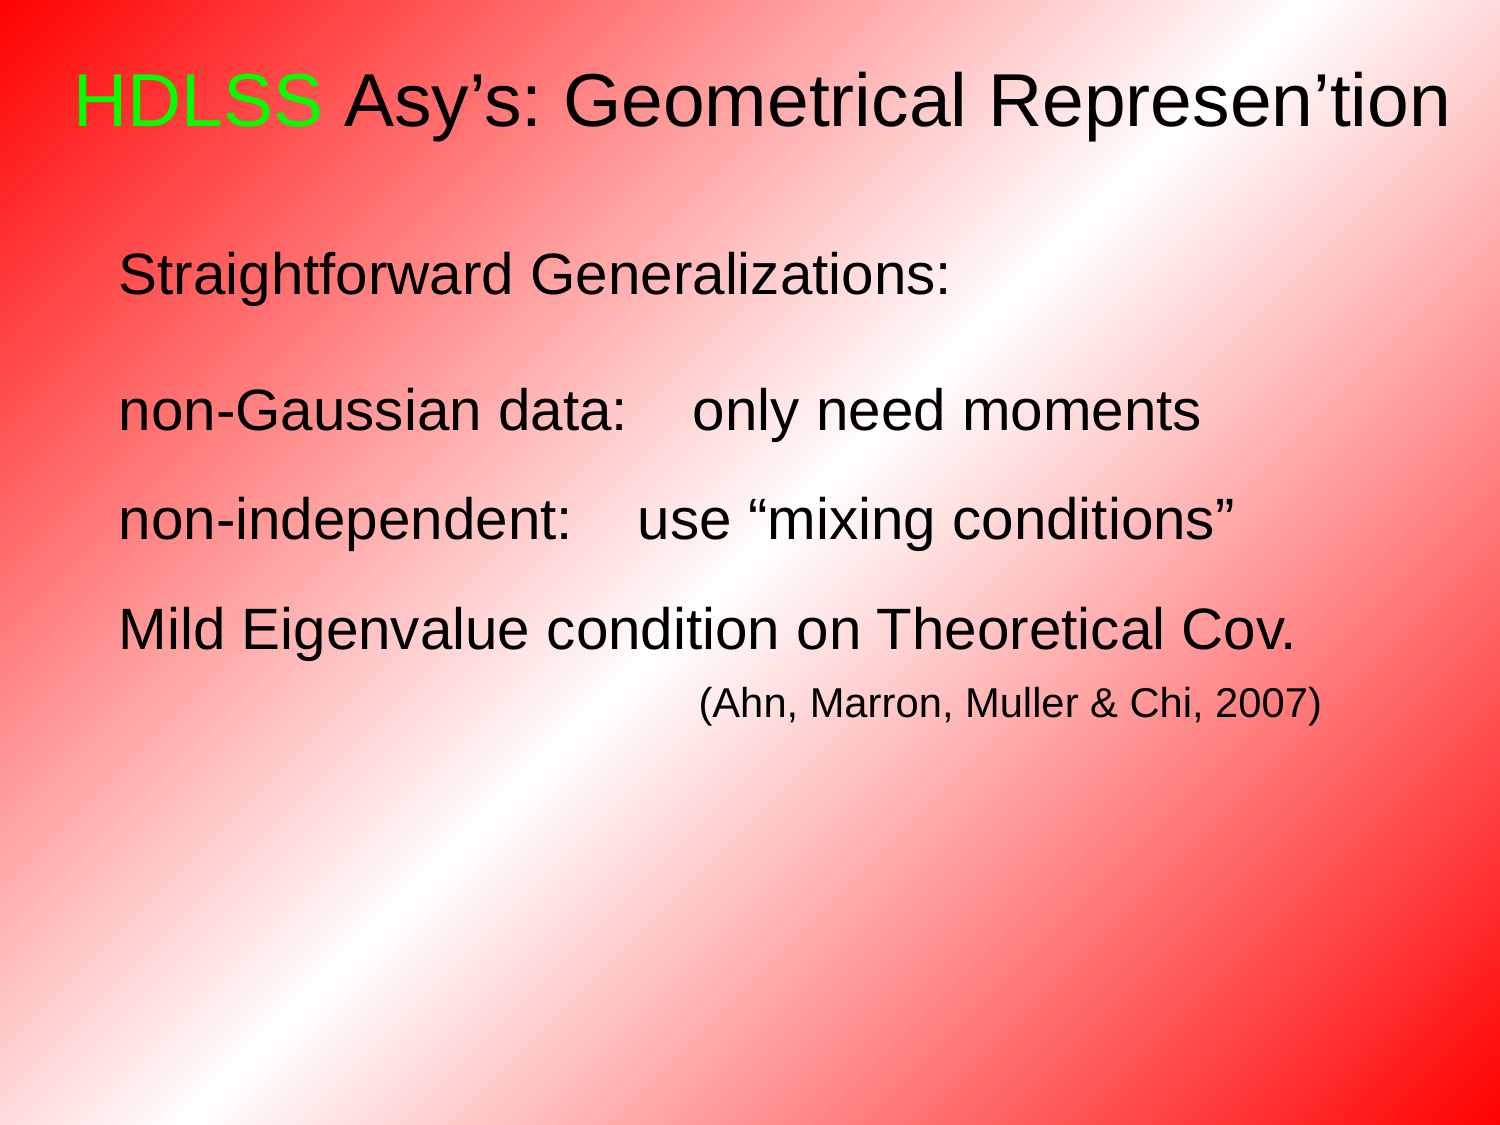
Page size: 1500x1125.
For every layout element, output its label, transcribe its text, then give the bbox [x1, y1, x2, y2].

title HDLSS Asy’s: Geometrical Represen’tion [50, 37, 1475, 156]
list Straightforward Generalizations: non-Gaussian data: only need moments non-independent: use “mixing conditions” Mild Eigenvalue condition on Theoretical Cov. (Ahn, Marron, Muller & Chi, 2007) [103, 242, 1400, 1050]
